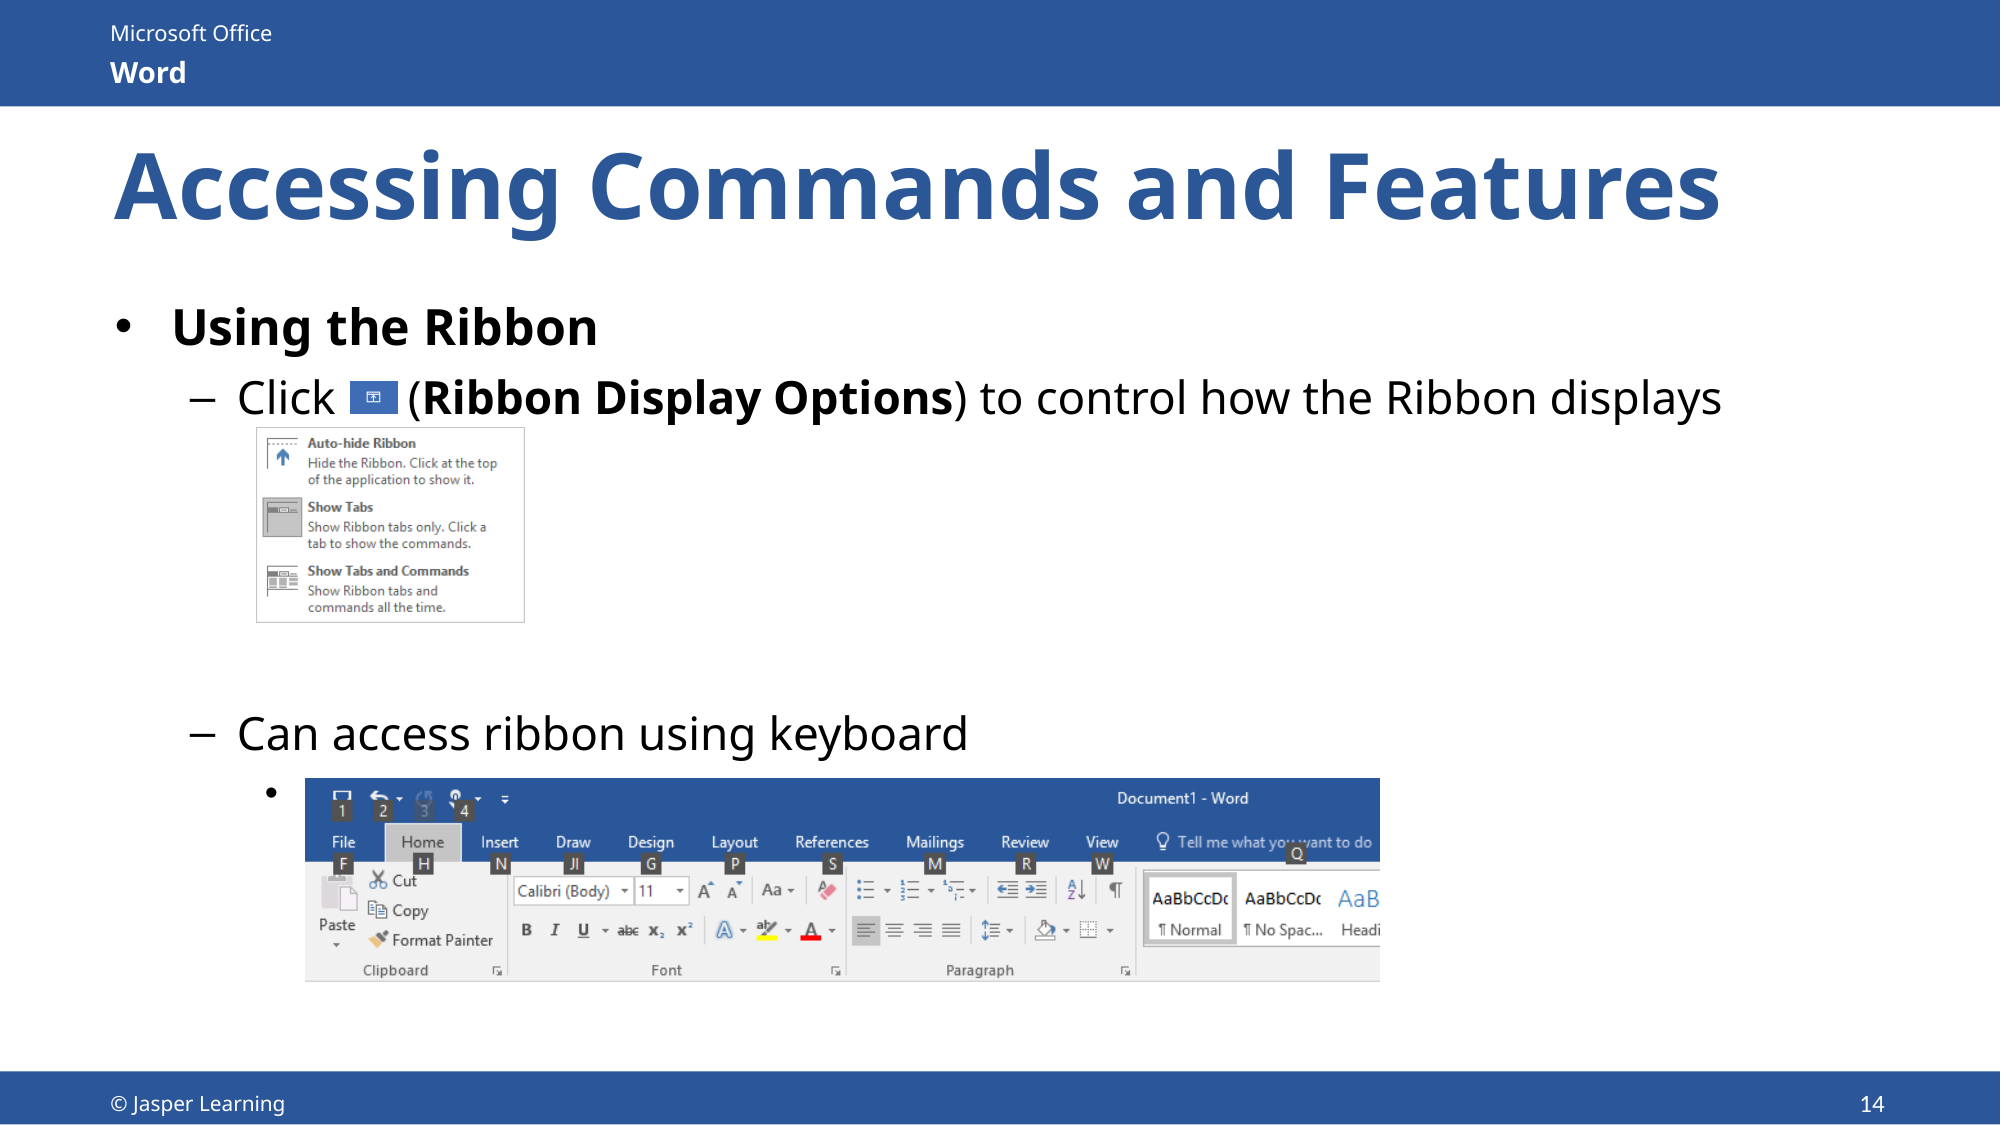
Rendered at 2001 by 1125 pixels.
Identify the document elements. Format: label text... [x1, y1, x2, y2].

picture [305, 778, 1381, 982]
list Using the Ribbon Click (Ribbon Display Options) to control how the Ribbon displays Can access ribbon using keyboard press ALT or F10 to display keyboard buttons for commands [99, 283, 1900, 1026]
footer © Jasper Learning [95, 1073, 729, 1125]
picture [350, 381, 398, 414]
title Accessing Commands and Features [99, 118, 1866, 248]
picture [255, 426, 526, 624]
slide_number 14 [1433, 1073, 1900, 1125]
